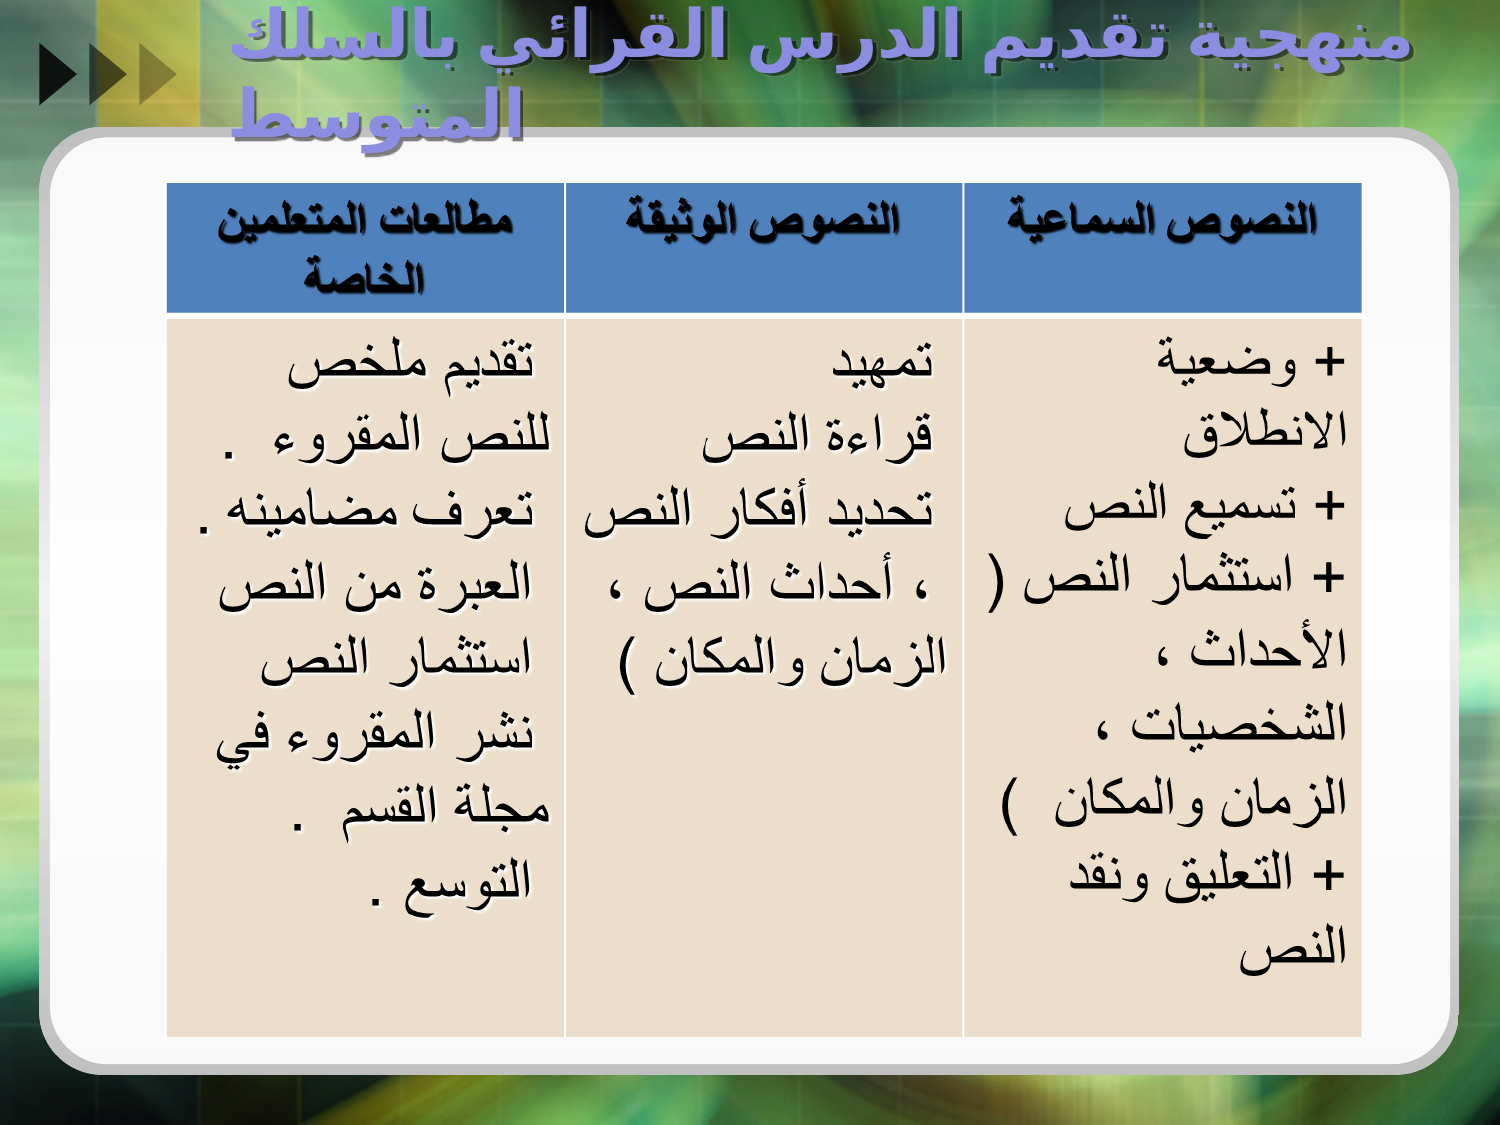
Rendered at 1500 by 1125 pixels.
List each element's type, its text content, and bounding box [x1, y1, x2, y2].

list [140, 174, 1385, 1038]
title منهجية تقديم الدرس القرائي بالسلك المتوسط [212, 24, 1463, 118]
picture [0, 0, 1500, 1125]
